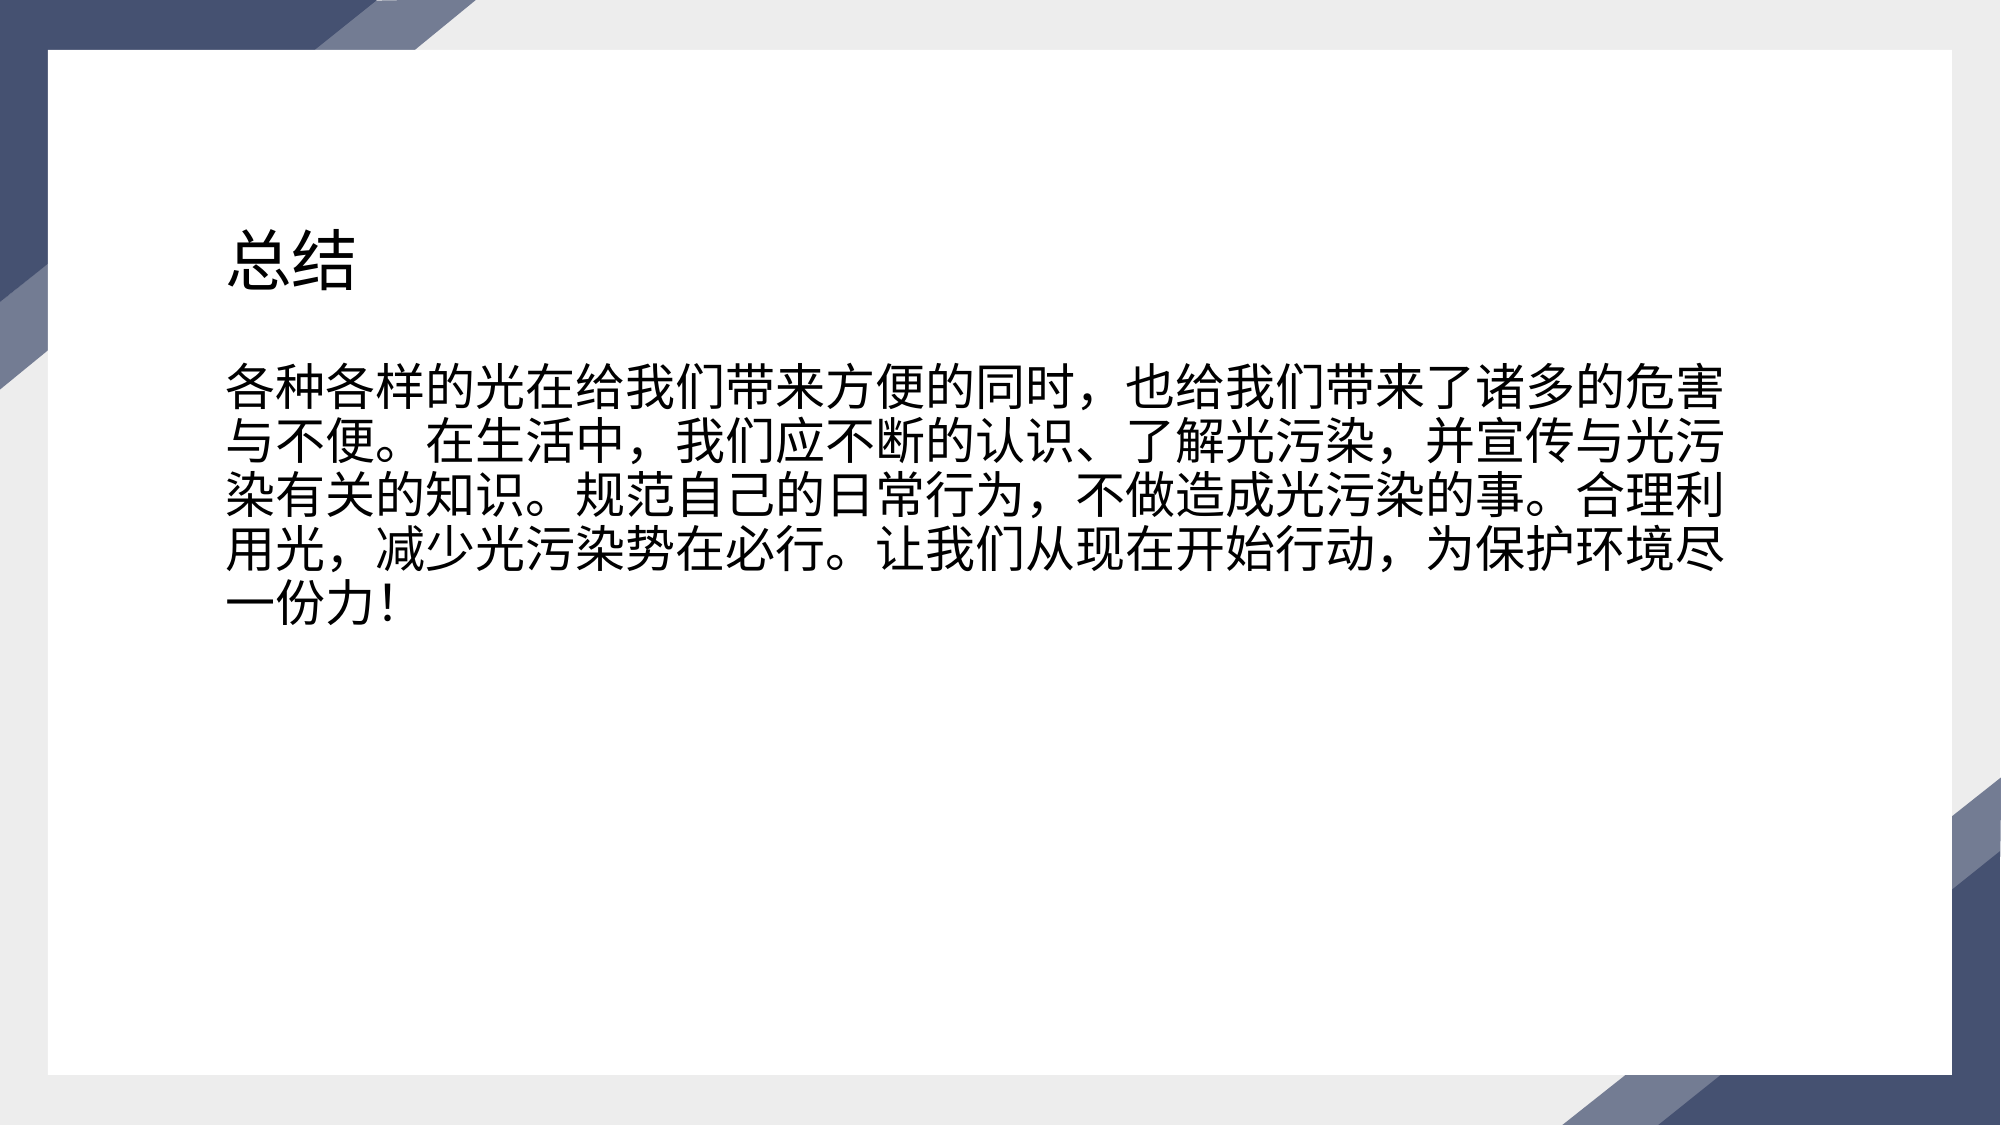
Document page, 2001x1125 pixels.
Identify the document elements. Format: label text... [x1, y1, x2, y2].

title 总结 [210, 204, 1790, 324]
list 各种各样的光在给我们带来方便的同时，也给我们带来了诸多的危害与不便。在生活中，我们应不断的认识、了解光污染，并宣传与光污染有关的知识。规范自己的日常行为，不做造成光污染的事。合理利用光，减少光污染势在必行。让我们从现在开始行动，为保护环境尽一份力！ [210, 354, 1790, 921]
